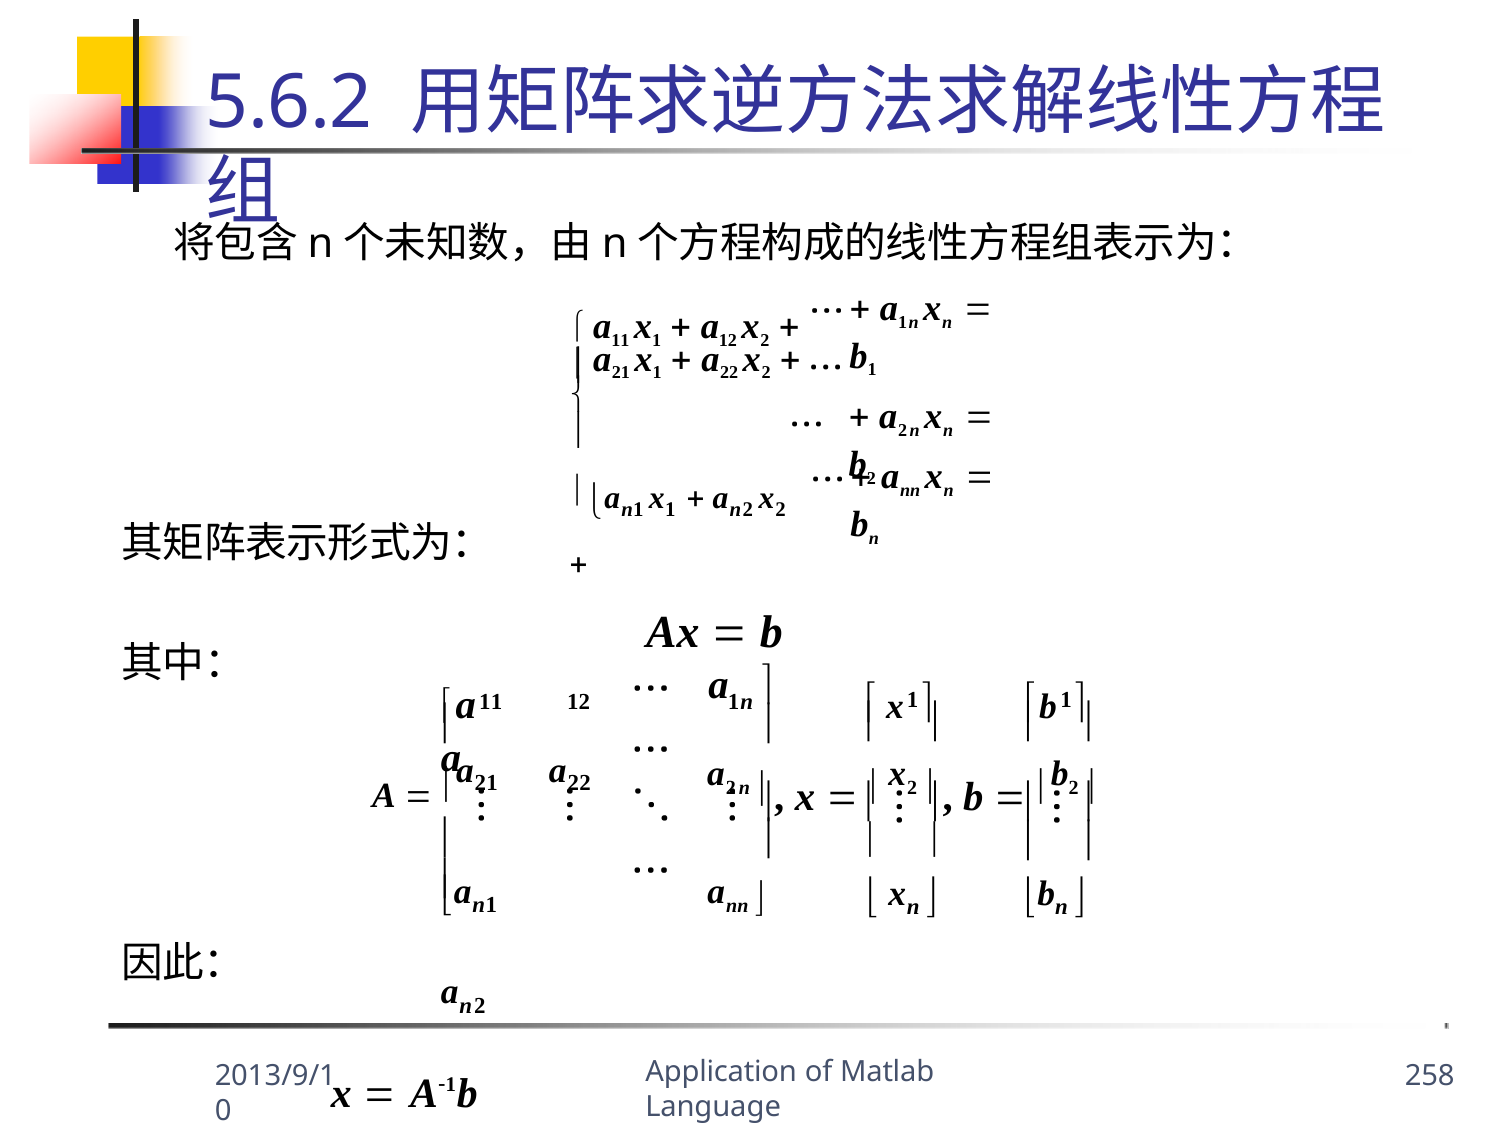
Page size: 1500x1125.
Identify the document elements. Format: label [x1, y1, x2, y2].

text_box [328, 658, 1250, 1116]
text_box [862, 658, 944, 747]
text_box [1022, 658, 1097, 747]
picture [596, 1023, 1458, 1029]
text_box [119, 635, 249, 686]
slide_number [1400, 1056, 1457, 1125]
text_box [119, 935, 249, 986]
footer [212, 1056, 351, 1125]
picture [29, 36, 203, 184]
text_box [567, 283, 1028, 657]
picture [108, 1023, 328, 1029]
text_box [119, 515, 498, 566]
text_box [171, 52, 1450, 266]
slide_number [643, 1051, 987, 1125]
